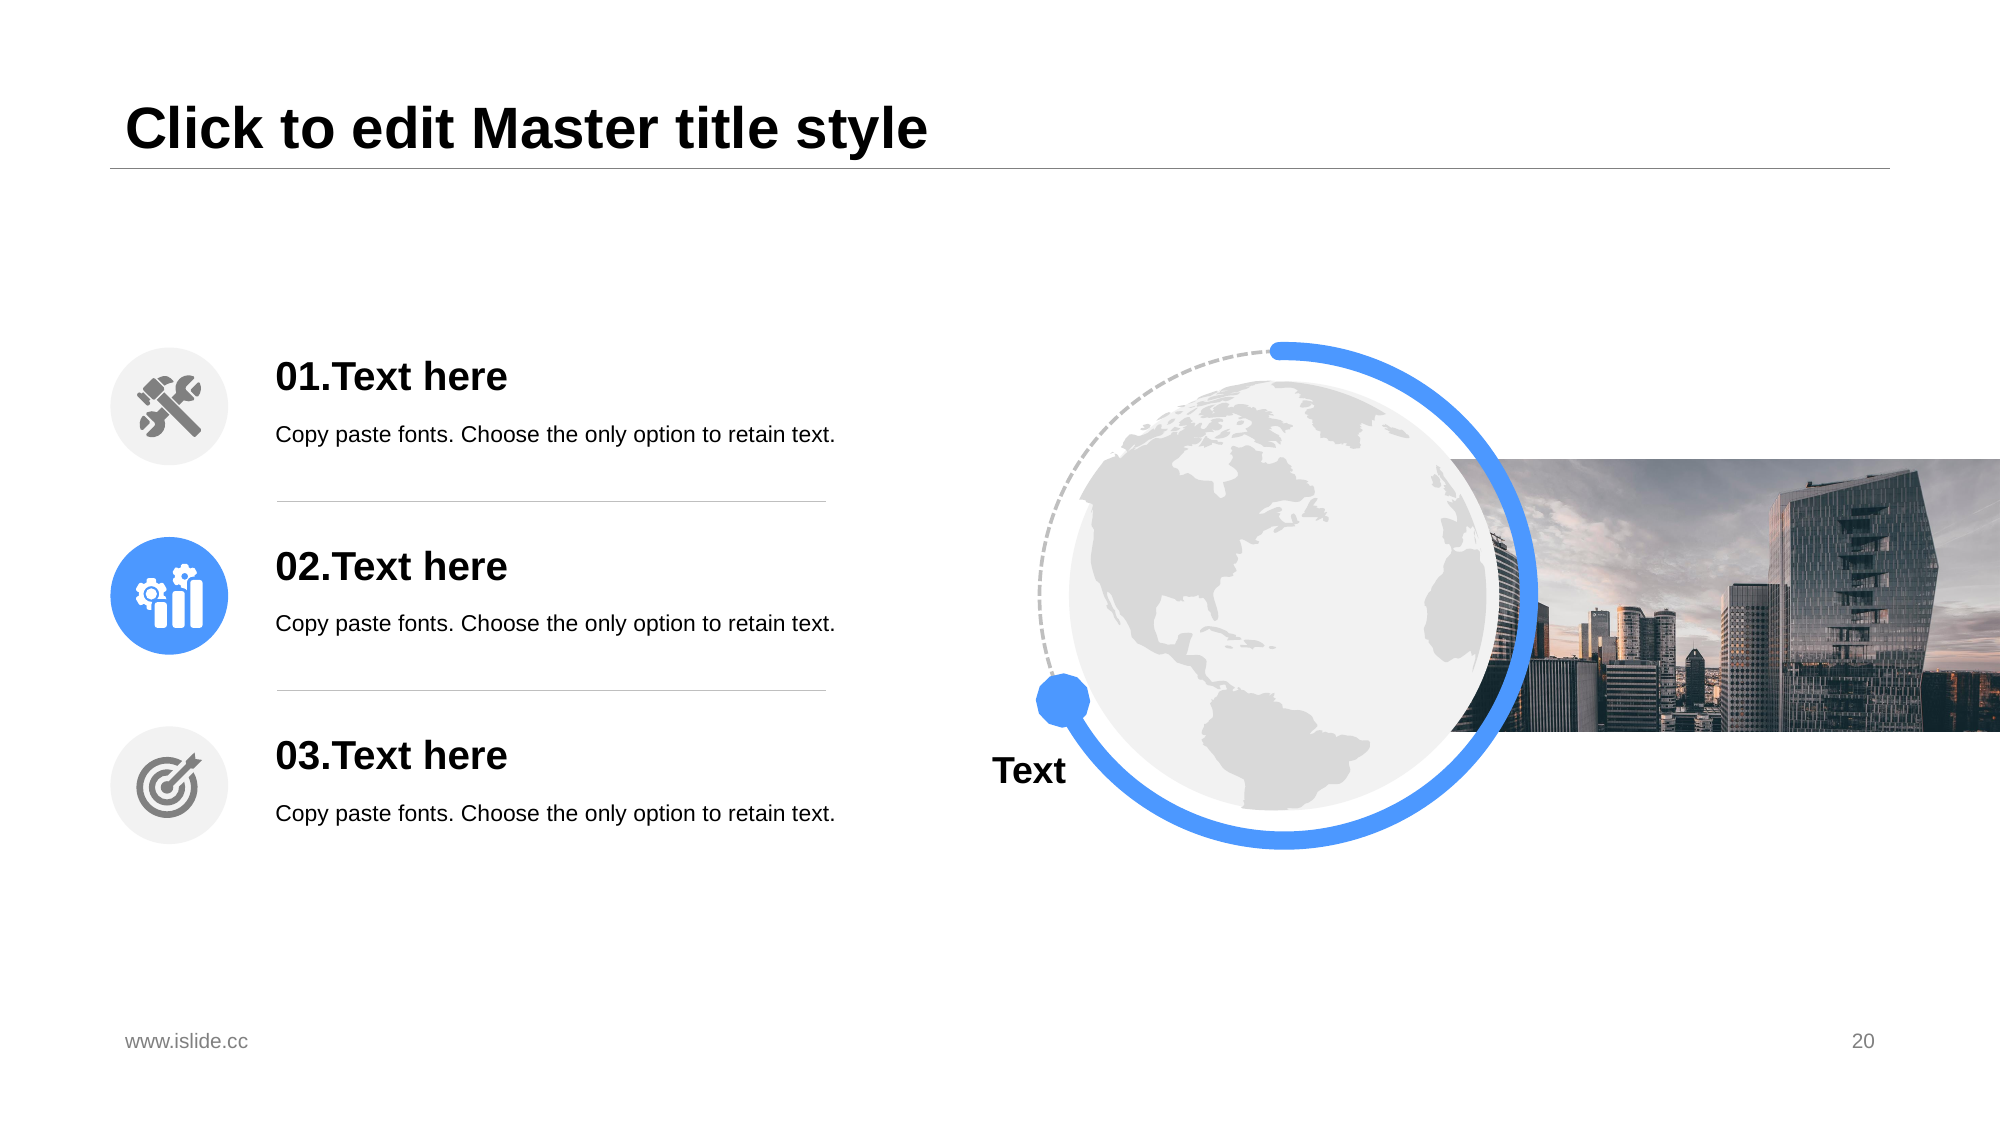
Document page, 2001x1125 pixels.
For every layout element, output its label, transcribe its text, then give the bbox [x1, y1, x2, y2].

slide_number 20 [1412, 1023, 1890, 1058]
title Click to edit Master title style [109, 0, 1890, 169]
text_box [110, 342, 2000, 849]
footer www.islide.cc [109, 1023, 790, 1058]
